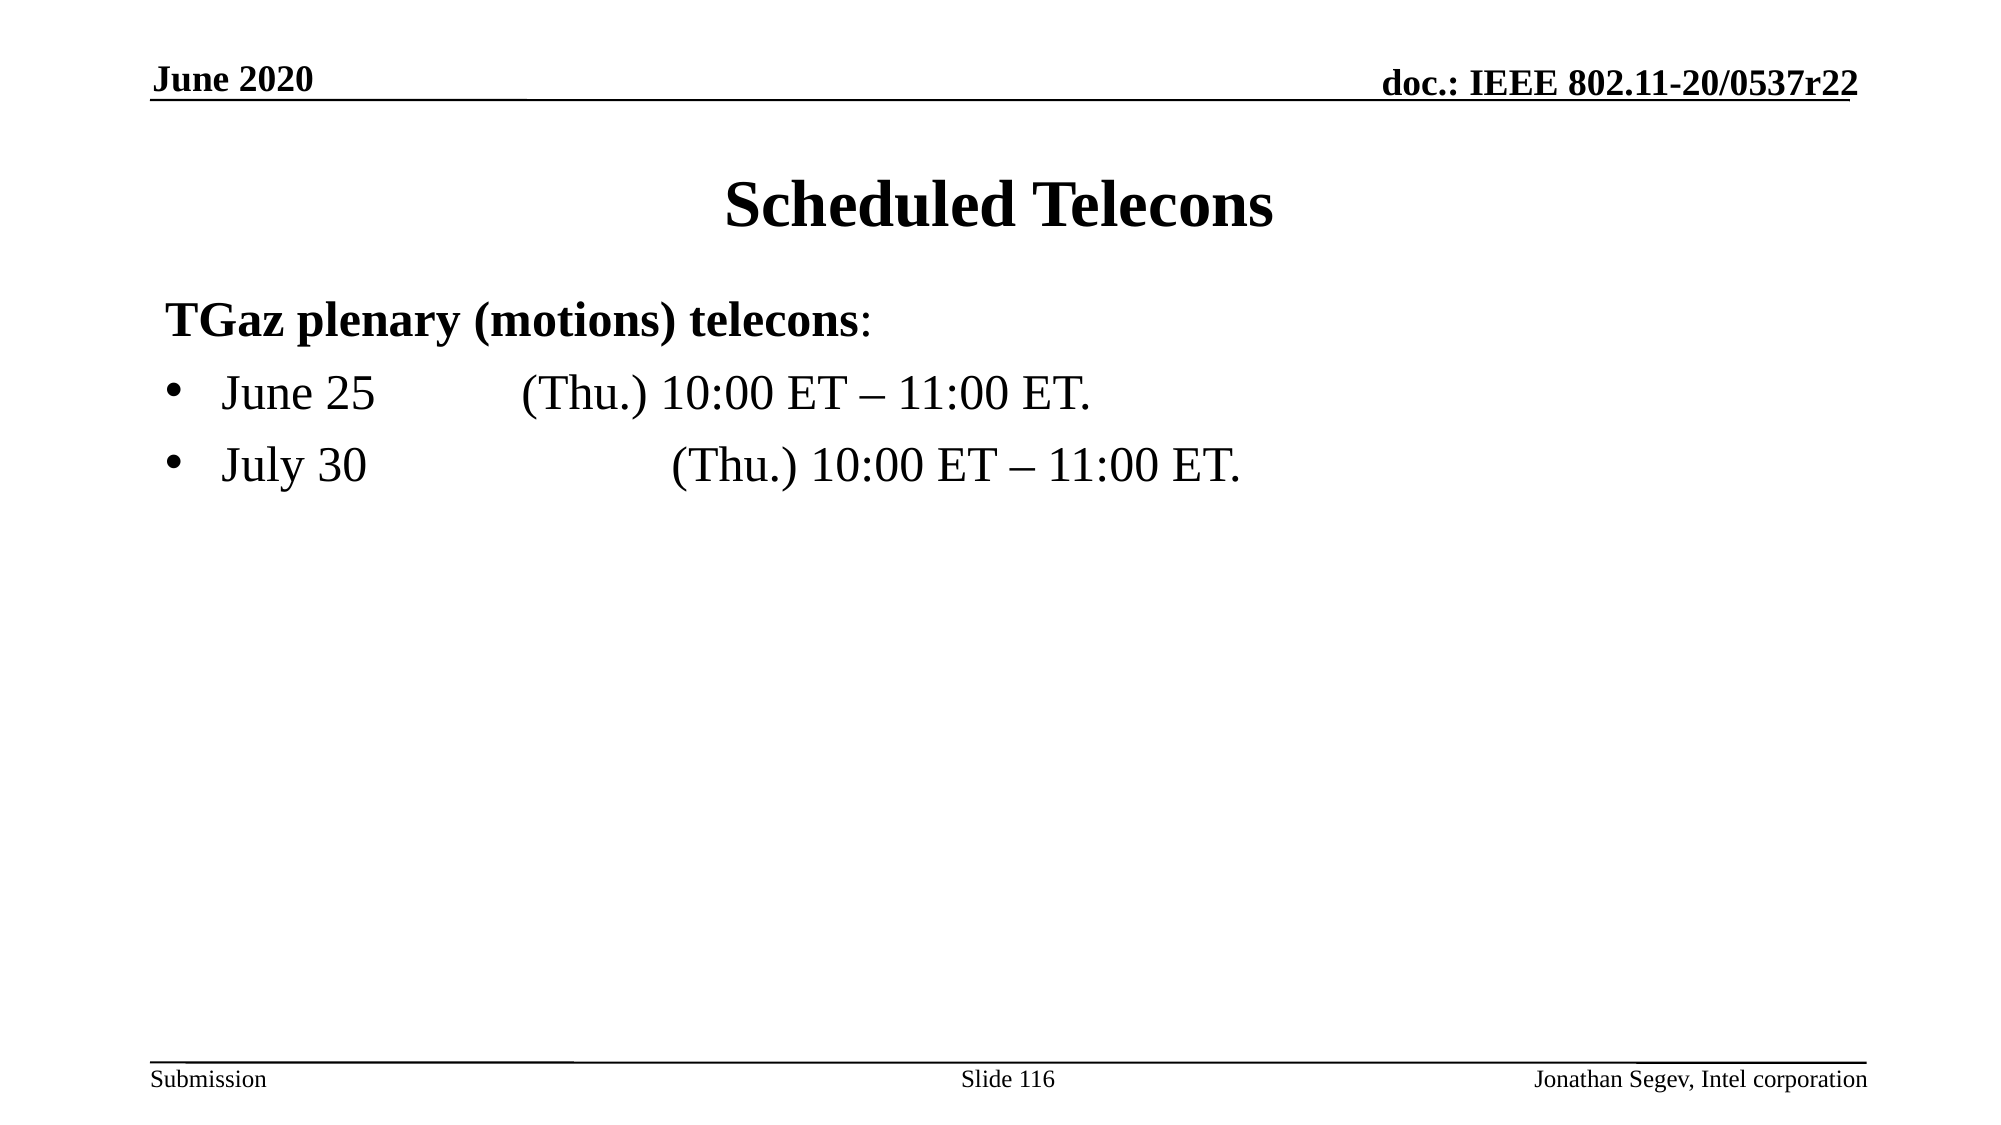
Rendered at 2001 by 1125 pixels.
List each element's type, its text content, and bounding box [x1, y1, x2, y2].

list TGaz plenary (motions) telecons: June 25 (Thu.) 10:00 ET – 11:00 ET. July 30 (Thu.) 10:00 ET – 11:00 ET. [149, 278, 1850, 670]
footer Jonathan Segev, Intel corporation [1171, 1061, 1869, 1093]
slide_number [152, 54, 563, 100]
title Scheduled Telecons [149, 112, 1850, 278]
slide_number Slide 116 [950, 1061, 1067, 1123]
